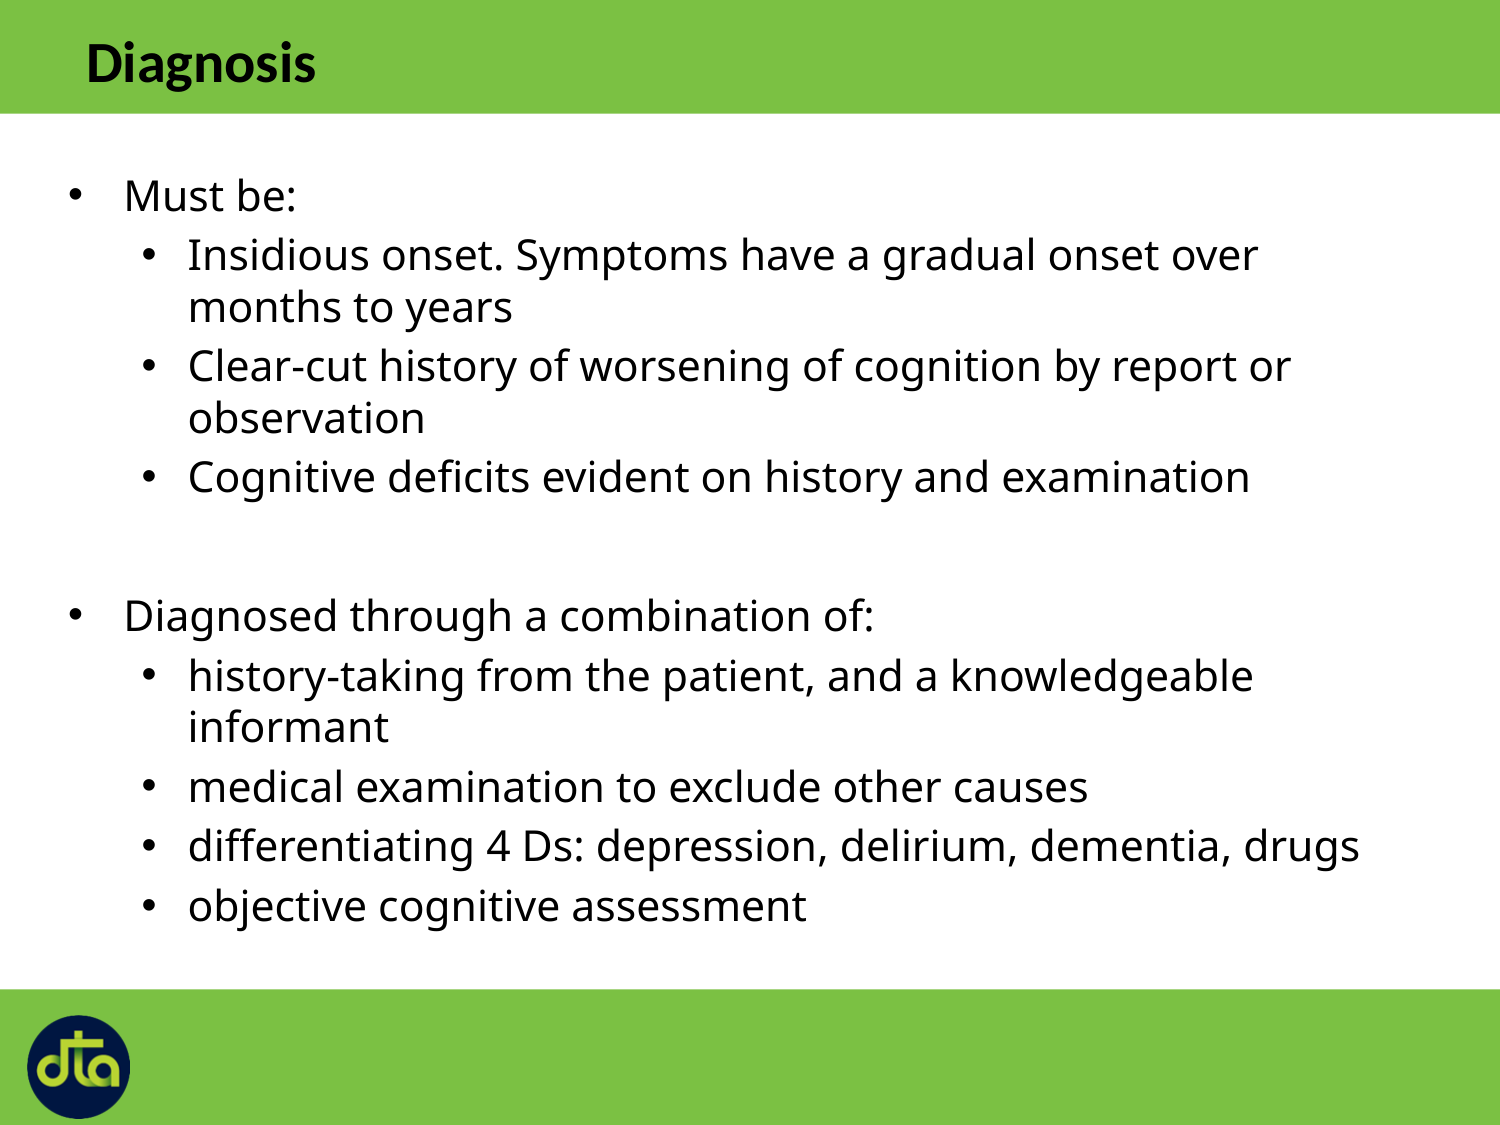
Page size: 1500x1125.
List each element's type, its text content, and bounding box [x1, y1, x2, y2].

text_box Must be: Insidious onset. Symptoms have a gradual onset over months to years Clear-cut history of worsening of cognition by report or observation Cognitive deficits evident on history and examination Diagnosed through a combination of: history-taking from the patient, and a knowledgeable informant medical examination to exclude other causes differentiating 4 Ds: depression, delirium, dementia, drugs objective cognitive assessment [53, 160, 1403, 946]
picture [27, 1015, 131, 1120]
text_box Diagnosis [0, 7, 433, 112]
